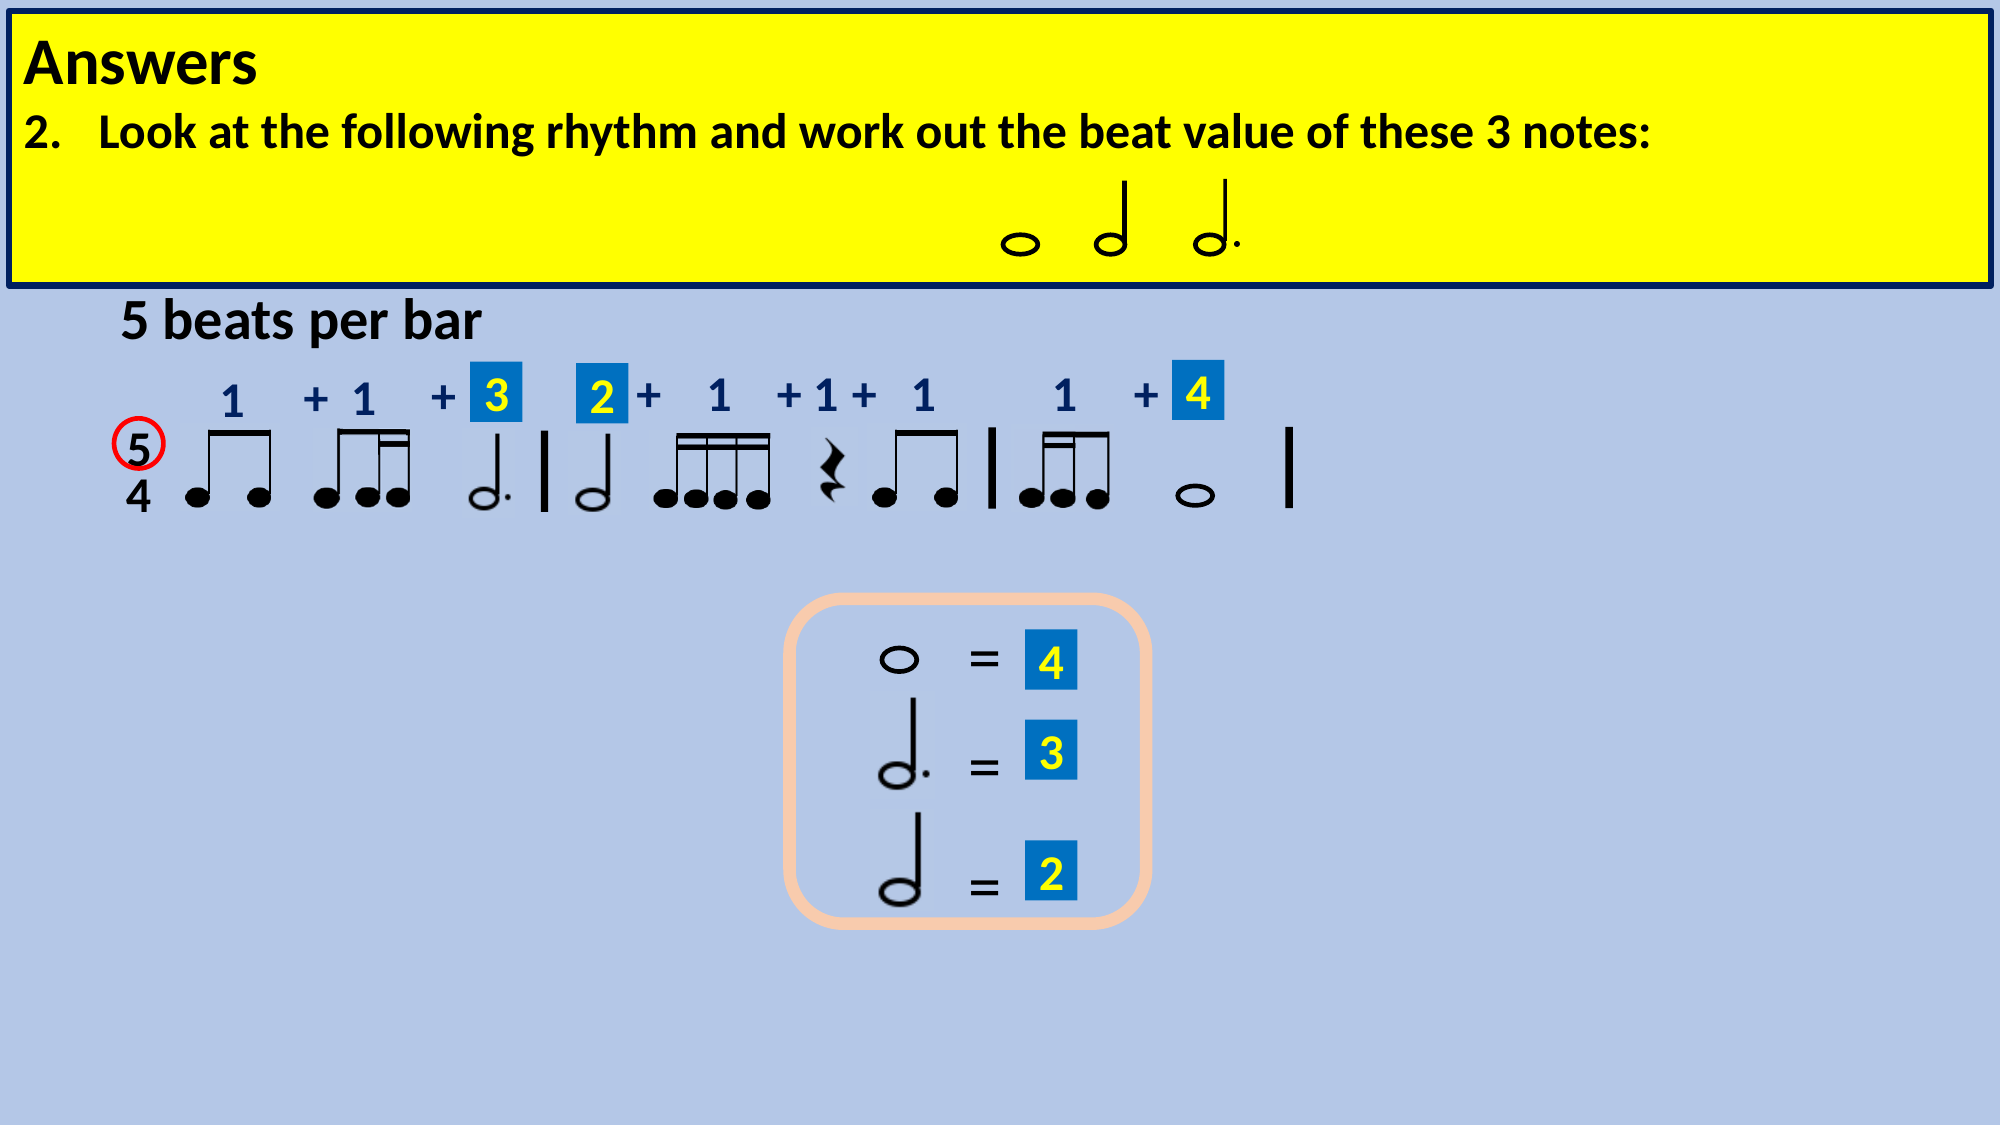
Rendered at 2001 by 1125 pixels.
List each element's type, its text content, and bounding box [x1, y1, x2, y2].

text_box + ? [416, 356, 550, 432]
picture [867, 423, 967, 511]
picture [649, 430, 771, 510]
picture [568, 431, 621, 515]
picture [180, 423, 280, 511]
text_box + 1 [762, 354, 837, 429]
text_box 4 [1025, 629, 1078, 690]
text_box + 1 [621, 354, 762, 429]
text_box [1232, 239, 1241, 248]
text_box [1121, 180, 1128, 244]
text_box 1 [204, 359, 270, 423]
text_box [987, 426, 997, 510]
picture [312, 428, 412, 512]
picture [870, 691, 935, 799]
picture [810, 427, 859, 506]
text_box + 1 [837, 354, 967, 429]
text_box [1176, 484, 1214, 507]
text_box 3 [470, 361, 523, 422]
text_box 5 [126, 416, 153, 421]
text_box [540, 432, 549, 513]
text_box [880, 646, 918, 673]
text_box 2 [1025, 840, 1078, 901]
picture [462, 428, 515, 518]
text_box [788, 597, 1148, 925]
text_box 3 [1025, 719, 1078, 780]
text_box Answers Look at the following rhythm and work out the beat value of these 3 notes: [9, 10, 1991, 286]
picture [870, 809, 934, 911]
picture [1011, 424, 1114, 512]
text_box [1284, 426, 1294, 509]
text_box [1194, 233, 1226, 256]
text_box ? [570, 354, 621, 429]
text_box + ? [1119, 354, 1253, 429]
text_box [1095, 233, 1126, 256]
text_box [1222, 178, 1228, 242]
text_box 1 [1037, 354, 1103, 424]
text_box 4 [125, 467, 152, 513]
text_box 4 [1172, 359, 1225, 420]
text_box [112, 417, 165, 470]
text_box [1001, 233, 1039, 256]
text_box = = = [953, 606, 1097, 931]
text_box + 1 [288, 358, 423, 434]
text_box 2 [576, 363, 629, 424]
text_box 5 beats per bar [105, 274, 650, 359]
